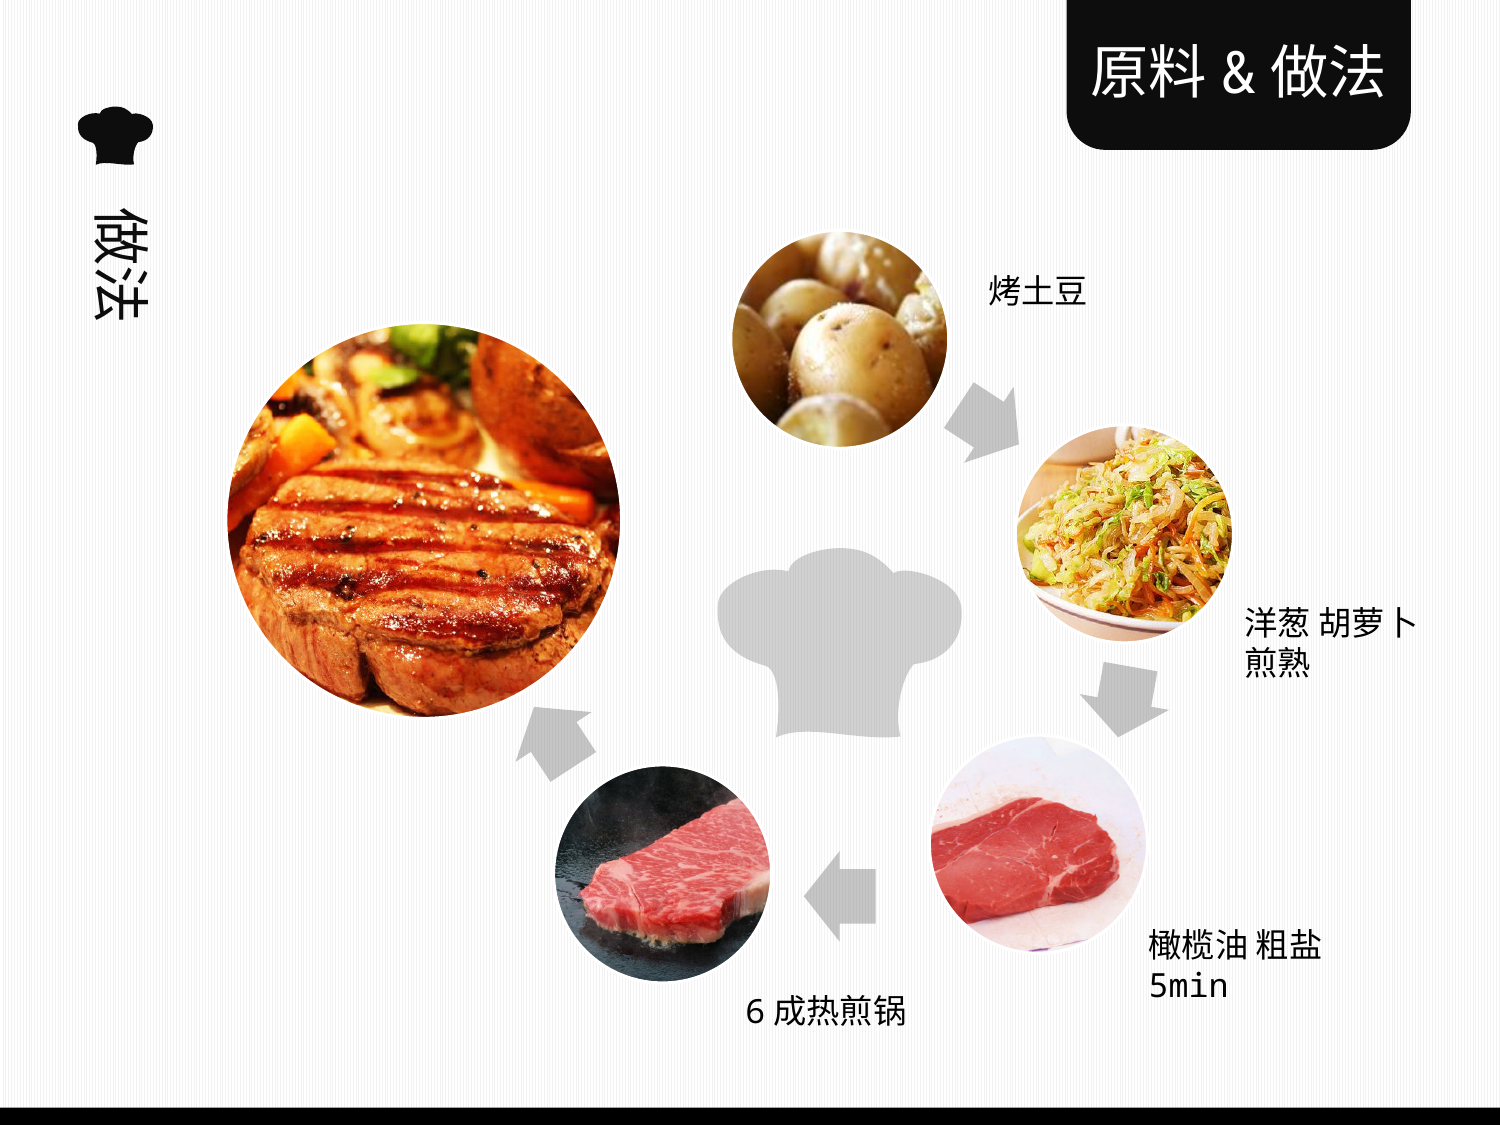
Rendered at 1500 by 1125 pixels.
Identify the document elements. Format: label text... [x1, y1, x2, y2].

picture [553, 764, 772, 984]
text_box [954, 382, 1017, 463]
picture [225, 322, 622, 719]
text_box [1066, 0, 1412, 151]
picture [1015, 424, 1234, 644]
text_box [75, 104, 155, 167]
picture [929, 734, 1148, 954]
text_box 洋葱 胡萝卜 煎熟 [1229, 594, 1486, 690]
picture [730, 229, 949, 449]
text_box 橄榄油 粗盐5min [1133, 917, 1360, 1012]
text_box [0, 1105, 1500, 1125]
text_box [717, 548, 962, 738]
text_box 烤土豆 [973, 262, 1225, 318]
text_box [1079, 661, 1170, 733]
text_box 做法 [64, 192, 166, 474]
text_box 6成热煎锅 [730, 982, 922, 1038]
text_box [515, 727, 597, 779]
text_box [803, 850, 876, 942]
